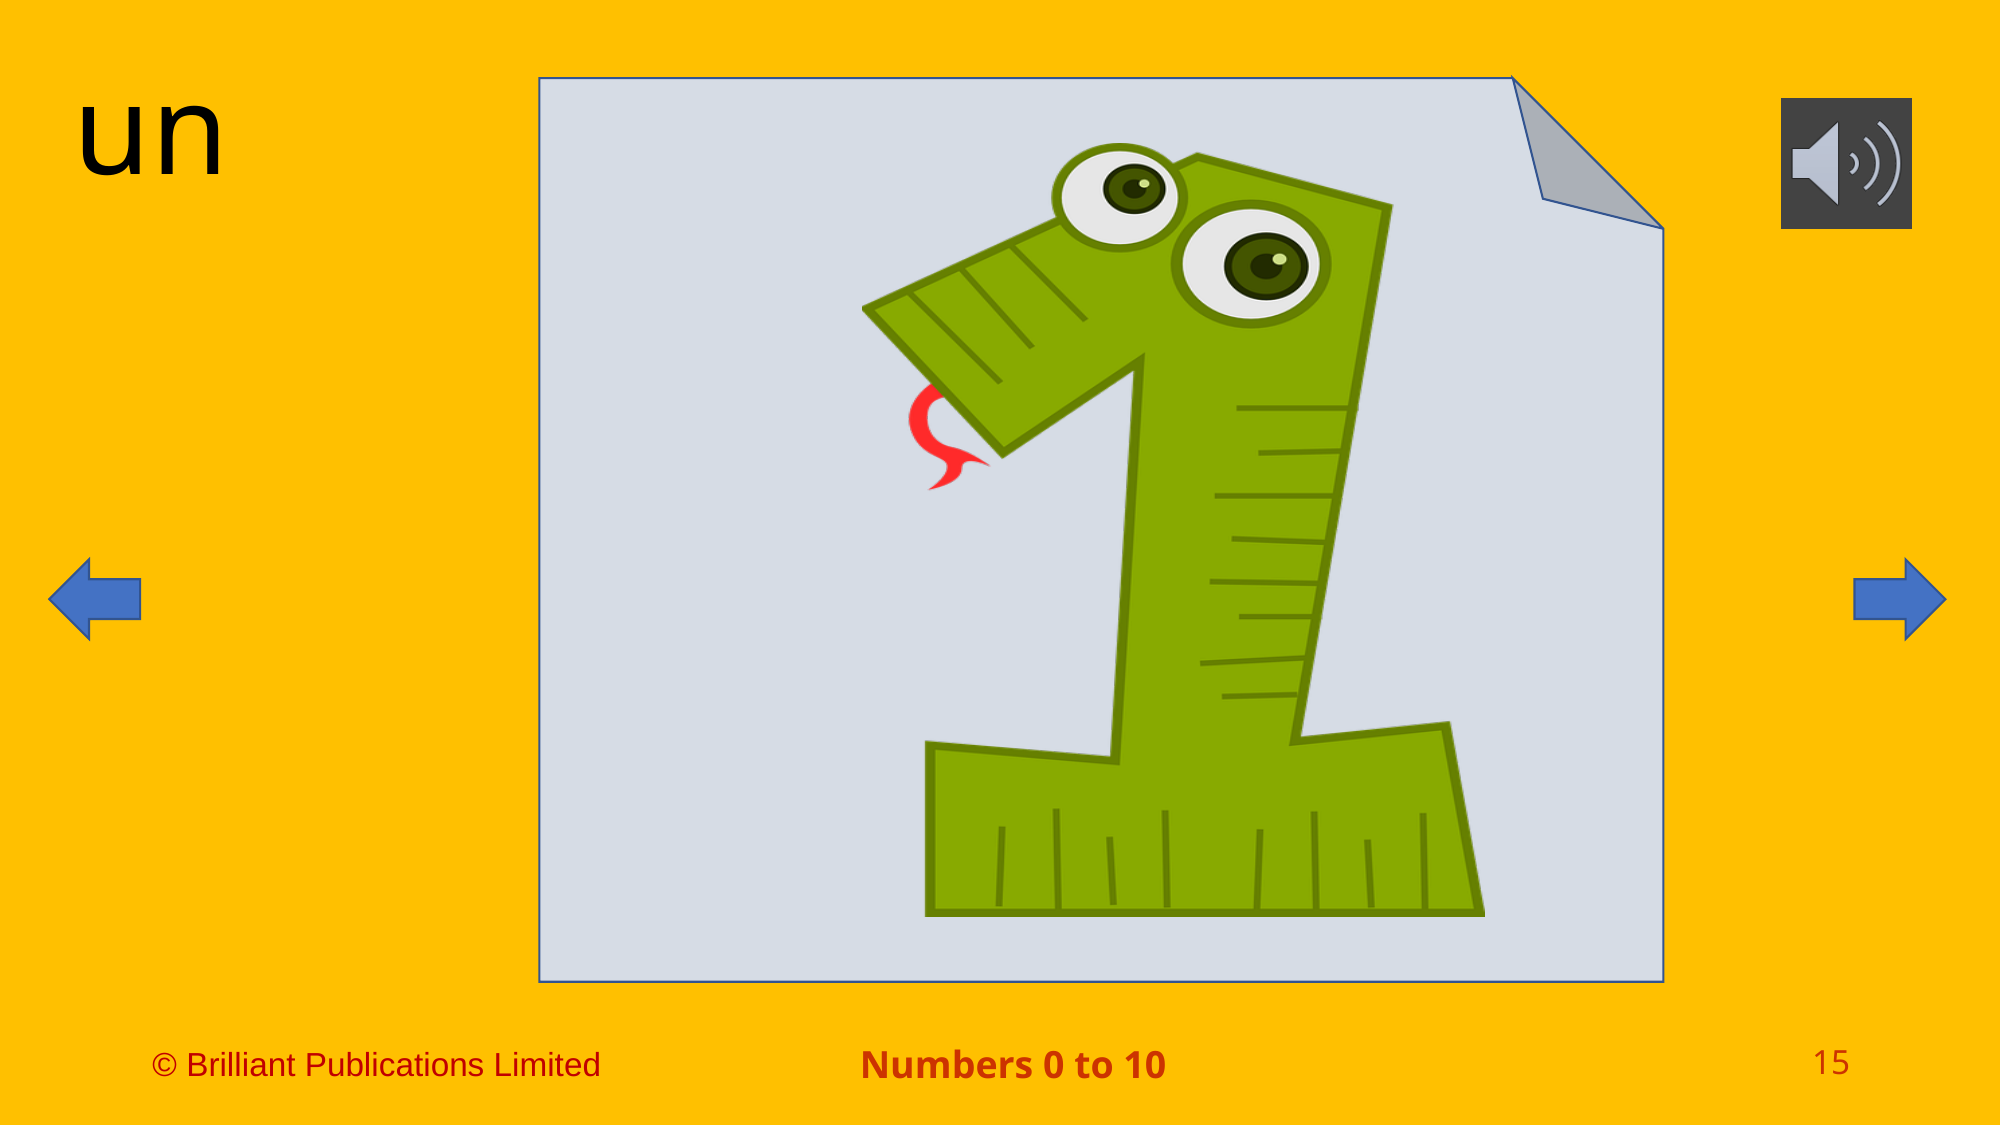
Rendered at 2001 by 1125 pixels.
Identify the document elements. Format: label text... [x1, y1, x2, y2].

slide_number 15 [1415, 1033, 1866, 1094]
footer © Brilliant Publications Limited [137, 1033, 788, 1094]
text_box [1779, 96, 1914, 231]
picture [862, 143, 1485, 917]
title un [59, 59, 734, 277]
text_box [538, 74, 1665, 983]
slide_number Numbers 0 to 10 [788, 1033, 1239, 1094]
